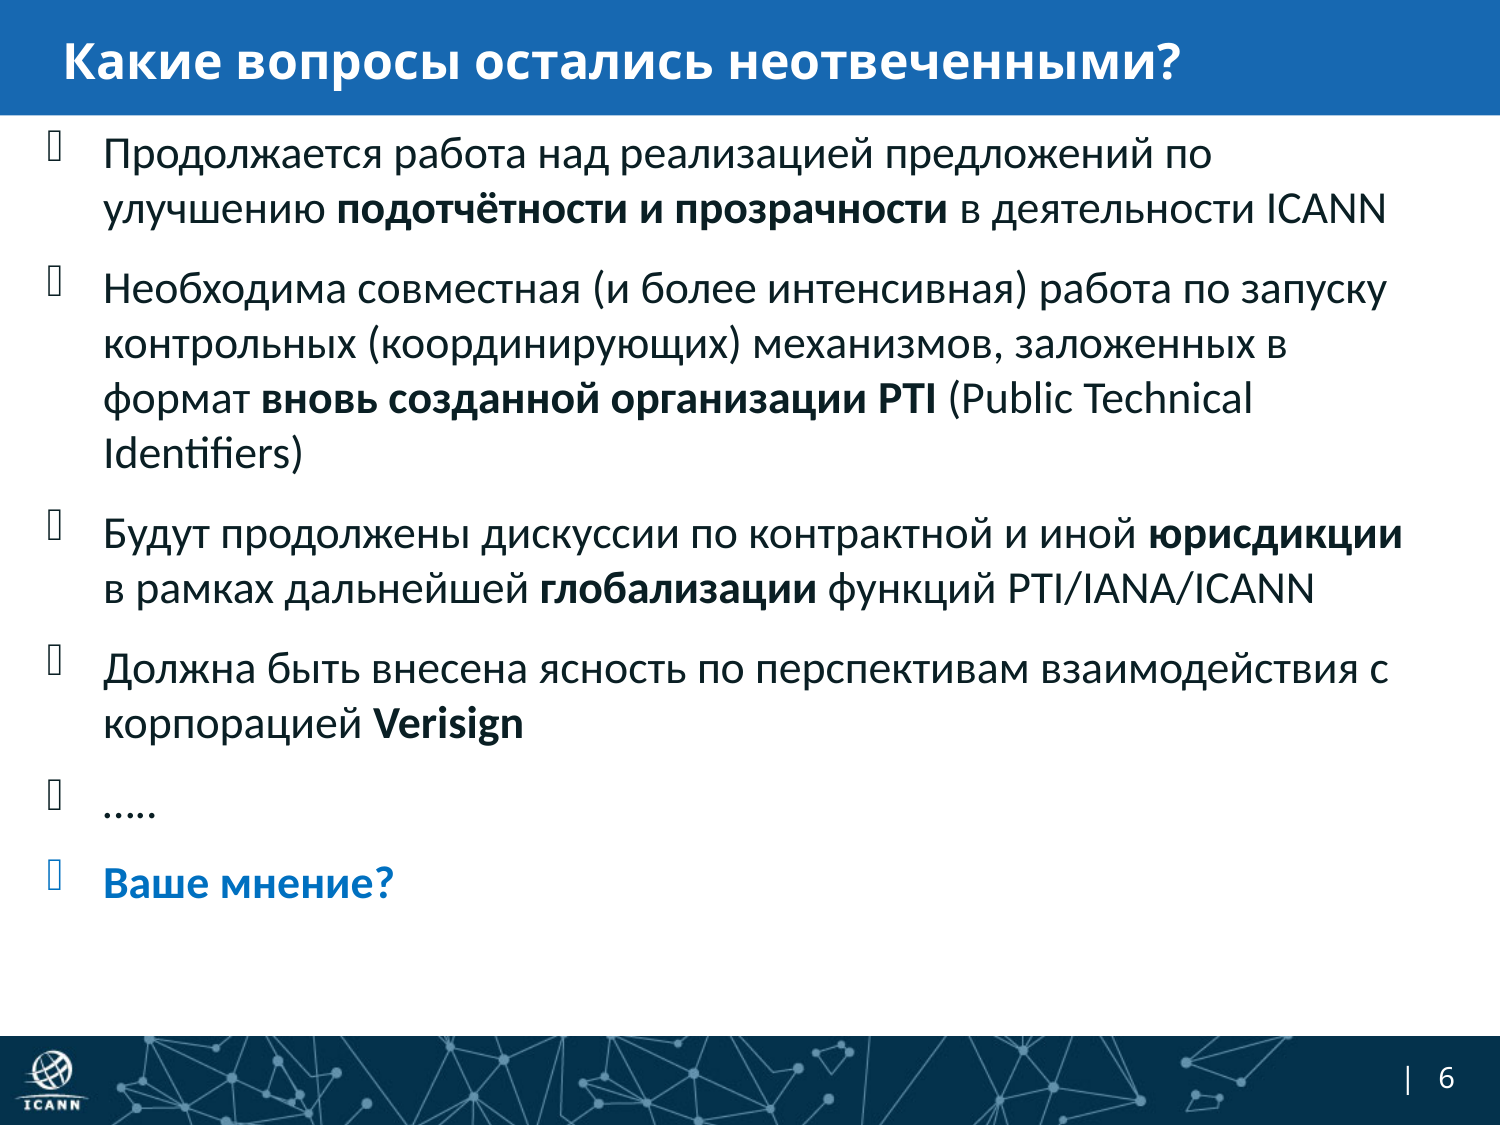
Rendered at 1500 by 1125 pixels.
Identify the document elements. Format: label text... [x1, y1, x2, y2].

picture [0, 1036, 1500, 1125]
text_box Продолжается работа над реализацией предложений по улучшению подотчётности и прозрачности в деятельности ICANN Необходима совместная (и более интенсивная) работа по запуску контрольных (координирующих) механизмов, заложенных в формат вновь созданной организации PTI (Public Technical Identifiers) Будут продолжены дискуссии по контрактной и иной юрисдикции в рамках дальнейшей глобализации функций PTI/IANA/ICANN Должна быть внесена ясность по перспективам взаимодействия с корпорацией Verisign ….. Ваше мнение? [32, 115, 1443, 915]
title Какие вопросы остались неотвеченными? [0, 0, 1500, 116]
